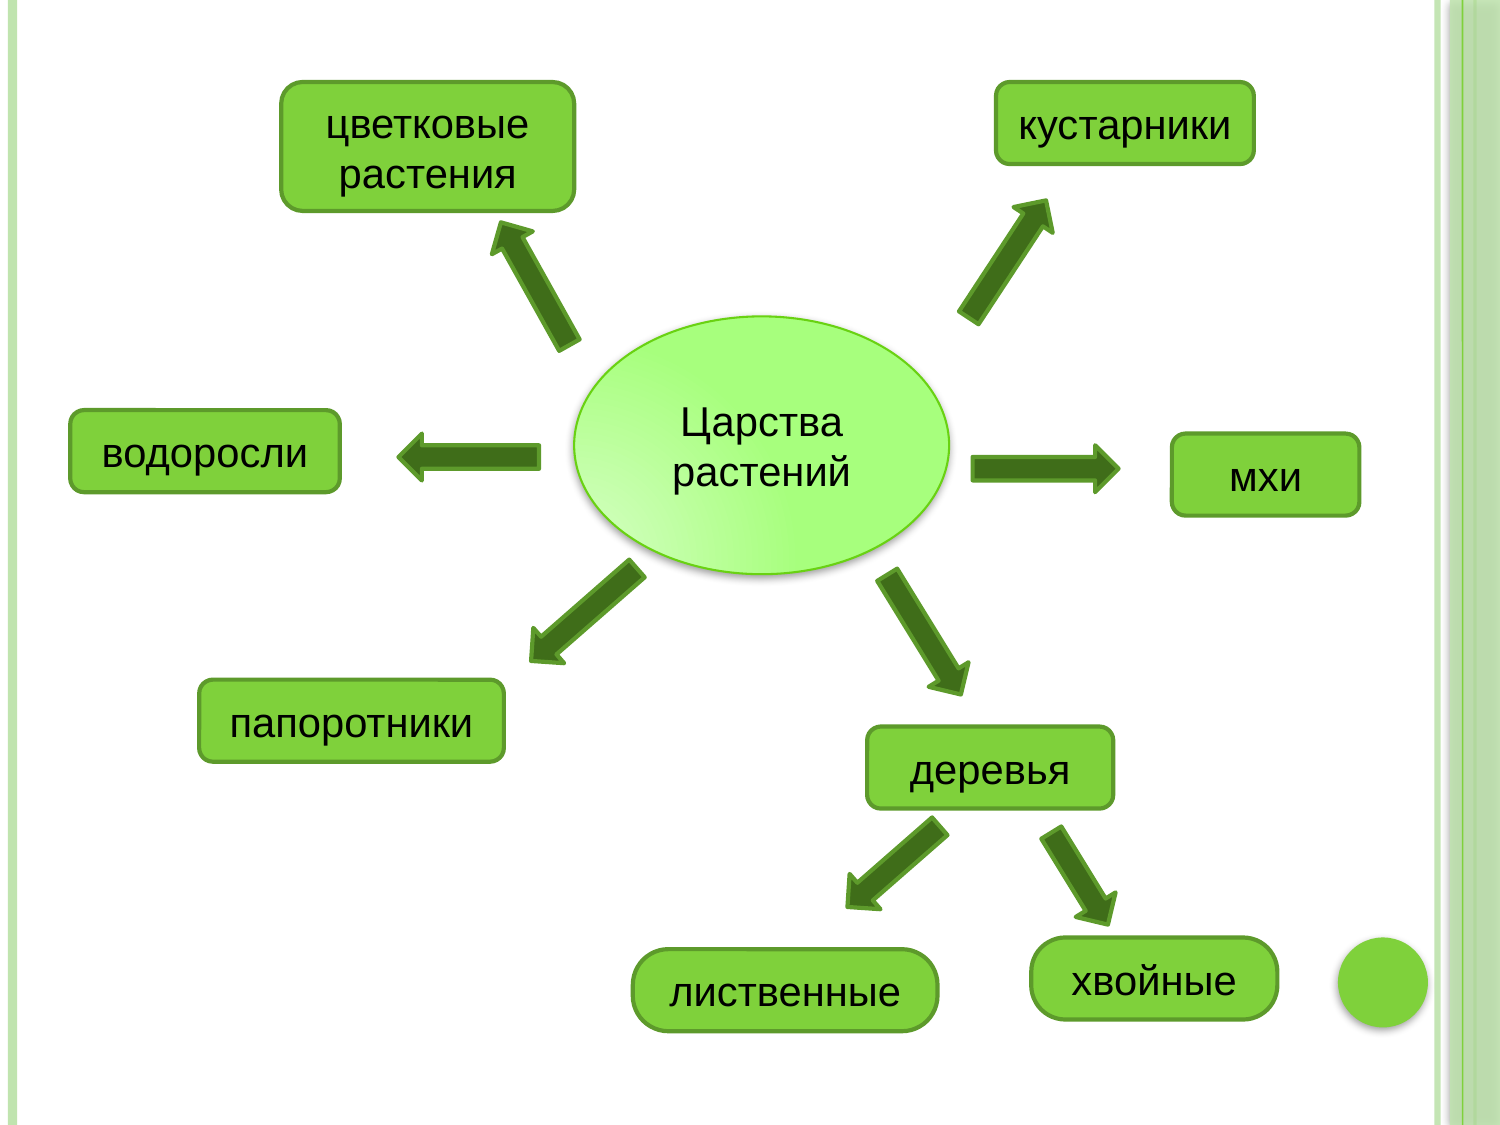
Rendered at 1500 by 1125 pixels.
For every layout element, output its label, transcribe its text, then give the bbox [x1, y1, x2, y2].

text_box деревья [865, 724, 1116, 811]
text_box [1039, 824, 1118, 927]
text_box мхи [1169, 431, 1362, 518]
text_box [396, 431, 542, 483]
text_box папоротники [197, 677, 506, 764]
text_box [956, 198, 1055, 327]
text_box хвойные [1029, 935, 1280, 1022]
text_box [489, 220, 582, 353]
text_box цветковые растения [279, 79, 577, 214]
text_box Царства растений [573, 315, 951, 576]
text_box водоросли [68, 407, 342, 495]
text_box [875, 566, 971, 697]
text_box [970, 443, 1121, 495]
text_box [845, 815, 950, 912]
text_box [528, 557, 647, 666]
text_box кустарники [993, 79, 1256, 167]
text_box лиственные [630, 947, 940, 1034]
